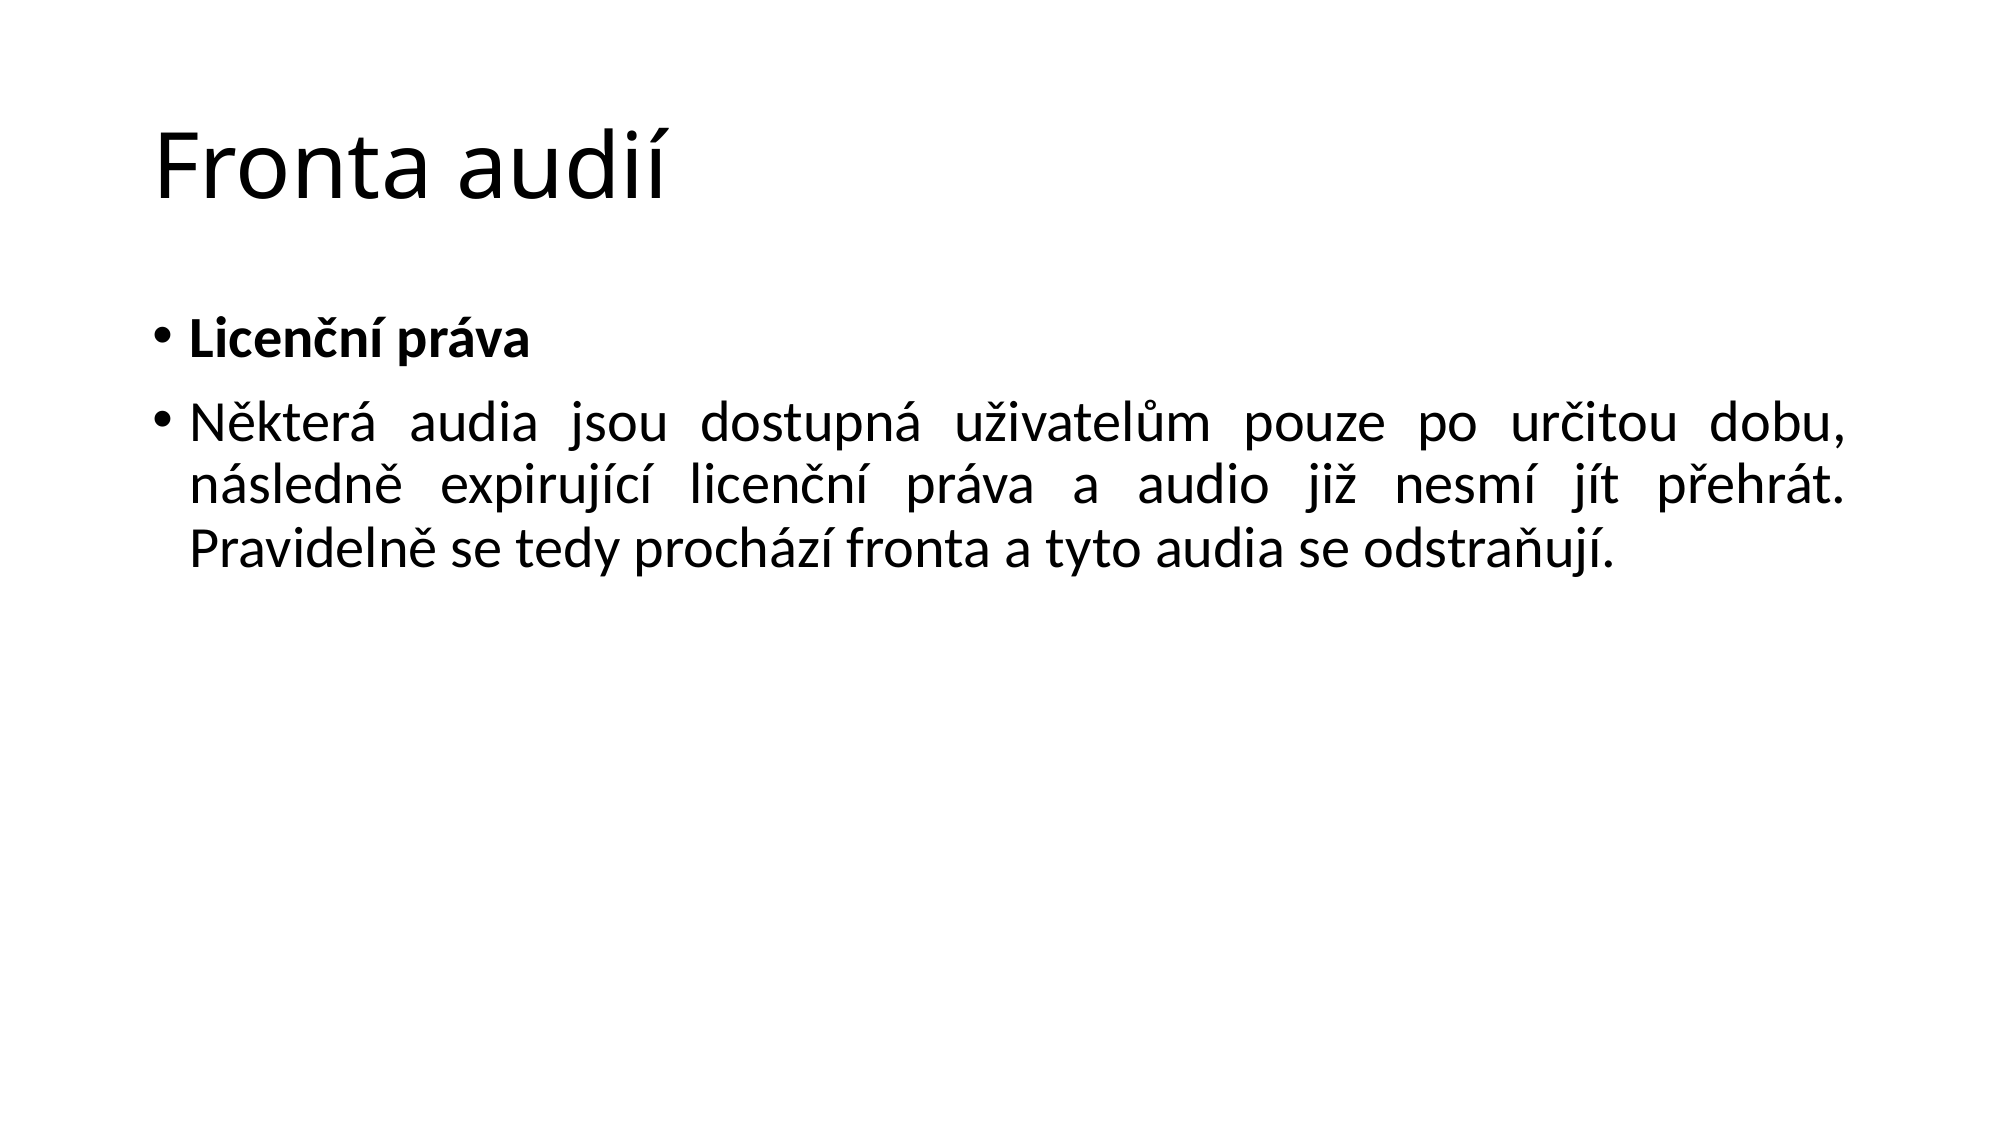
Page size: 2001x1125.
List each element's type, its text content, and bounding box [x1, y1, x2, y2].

title Fronta audií [137, 59, 1863, 278]
list Licenční práva Některá audia jsou dostupná uživatelům pouze po určitou dobu, následně expirující licenční práva a audio již nesmí jít přehrát. Pravidelně se tedy prochází fronta a tyto audia se odstraňují. [137, 299, 1863, 1014]
